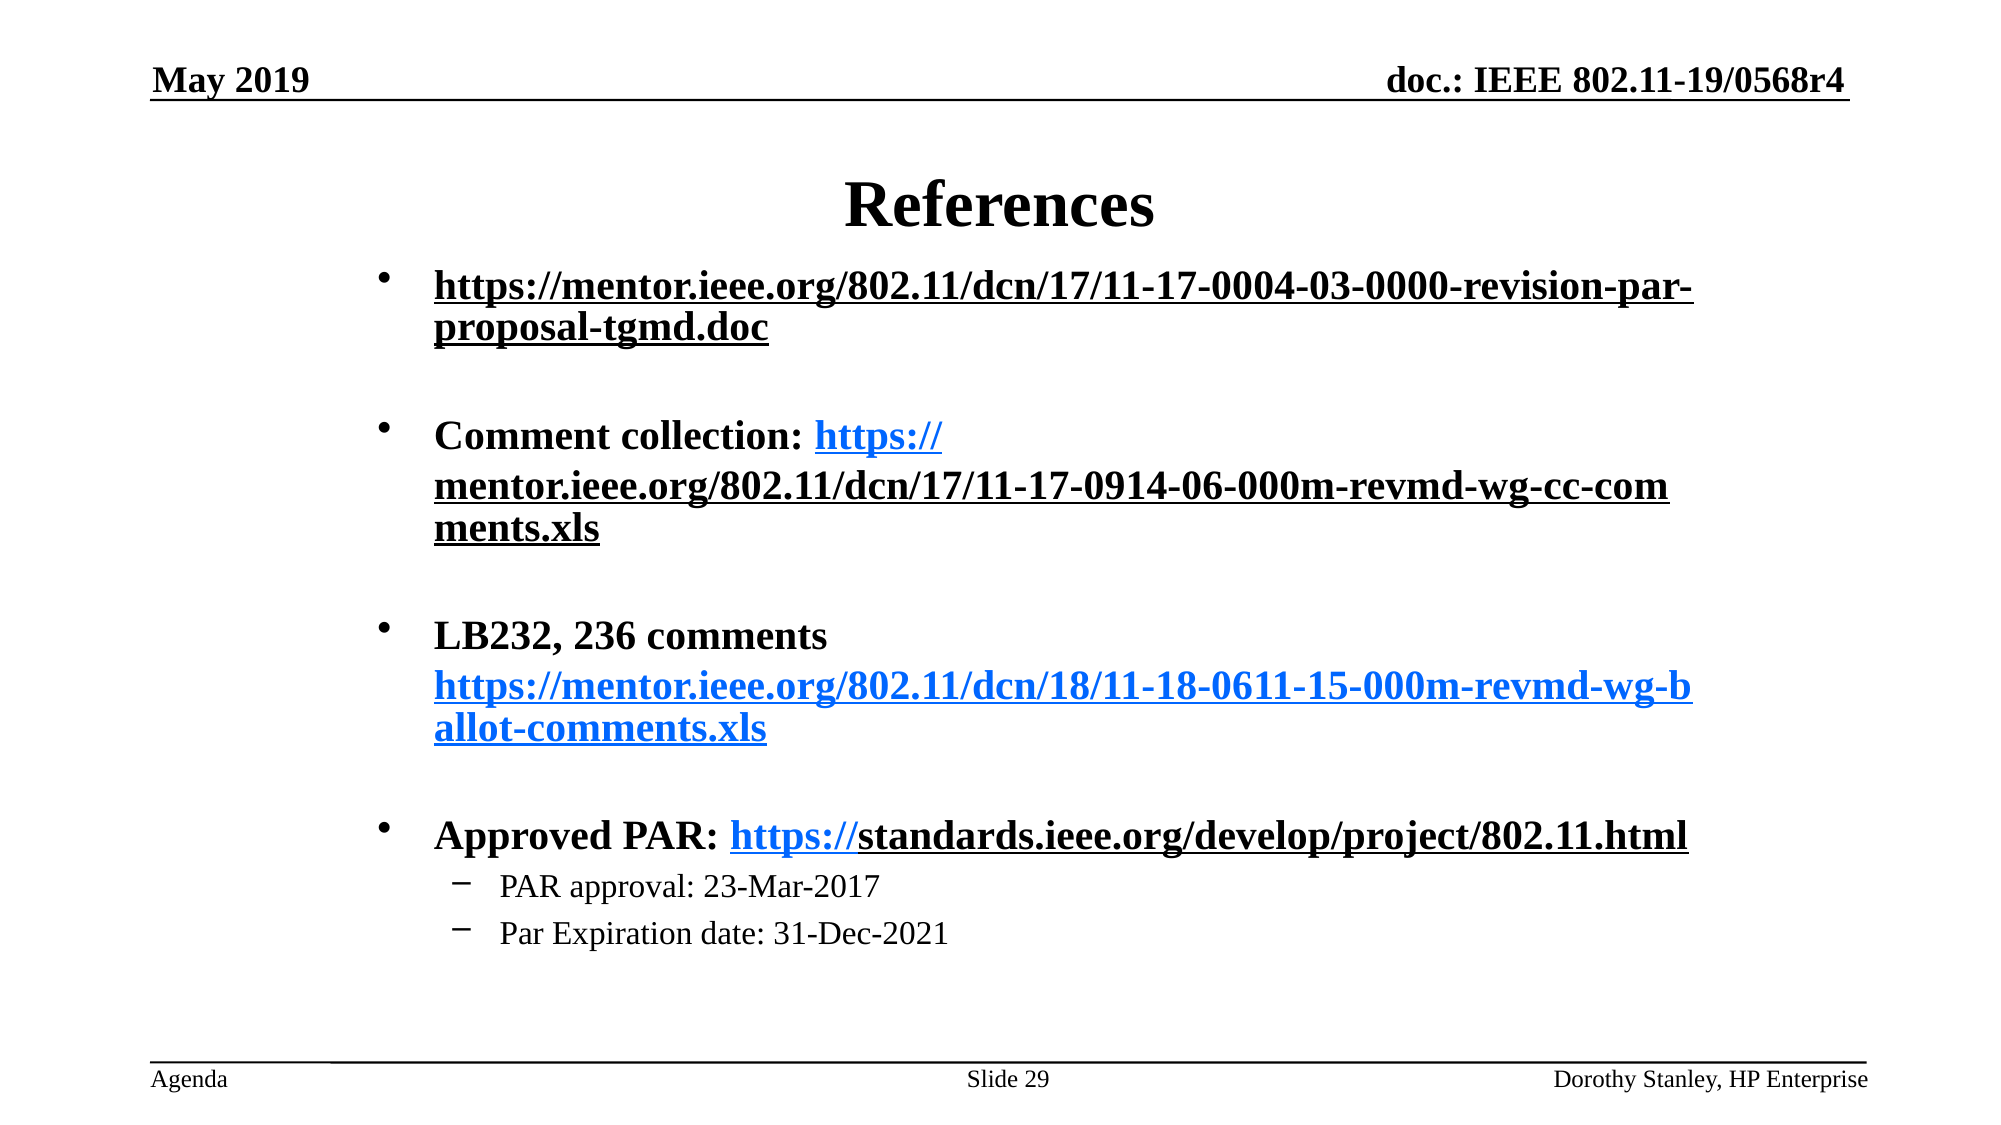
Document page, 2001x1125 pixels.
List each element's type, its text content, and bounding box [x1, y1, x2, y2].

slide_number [152, 54, 567, 100]
title References [150, 112, 1850, 288]
footer Dorothy Stanley, HP Enterprise [1549, 1062, 1869, 1093]
list https://mentor.ieee.org/802.11/dcn/17/11-17-0004-03-0000-revision-par-proposal-tgmd.doc Comment collection: https://mentor.ieee.org/802.11/dcn/17/11-17-0914-06-000m-revmd-wg-cc-comments.xls LB232, 236 comments https://mentor.ieee.org/802.11/dcn/18/11-18-0611-15-000m-revmd-wg-ballot-comments.xls Approved PAR: https://standards.ieee.org/develop/project/802.11.html PAR approval: 23-Mar-2017 Par Expiration date: 31-Dec-2021 [362, 249, 1713, 925]
slide_number Slide 29 [966, 1062, 1051, 1093]
